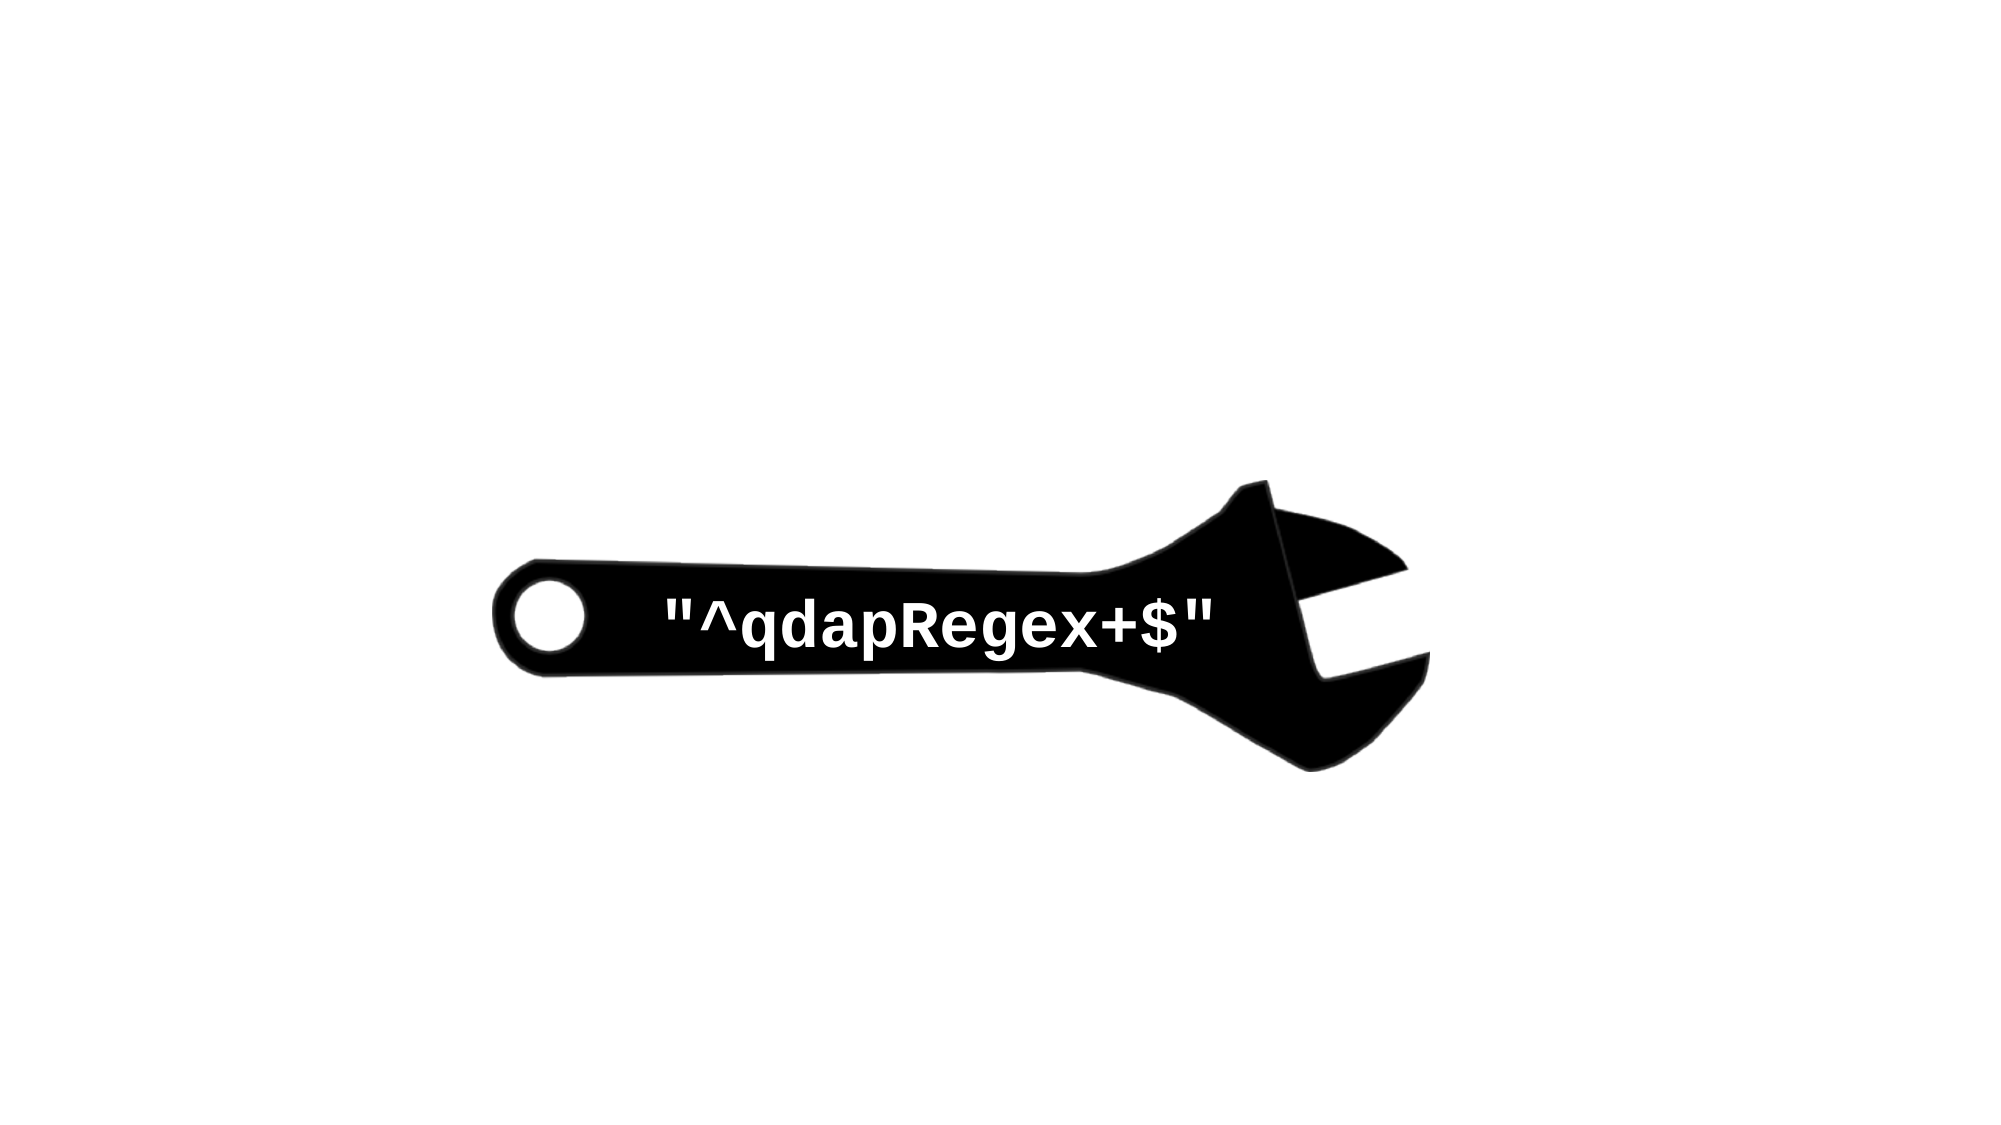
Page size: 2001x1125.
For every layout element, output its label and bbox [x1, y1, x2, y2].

text_box [491, 479, 1429, 772]
